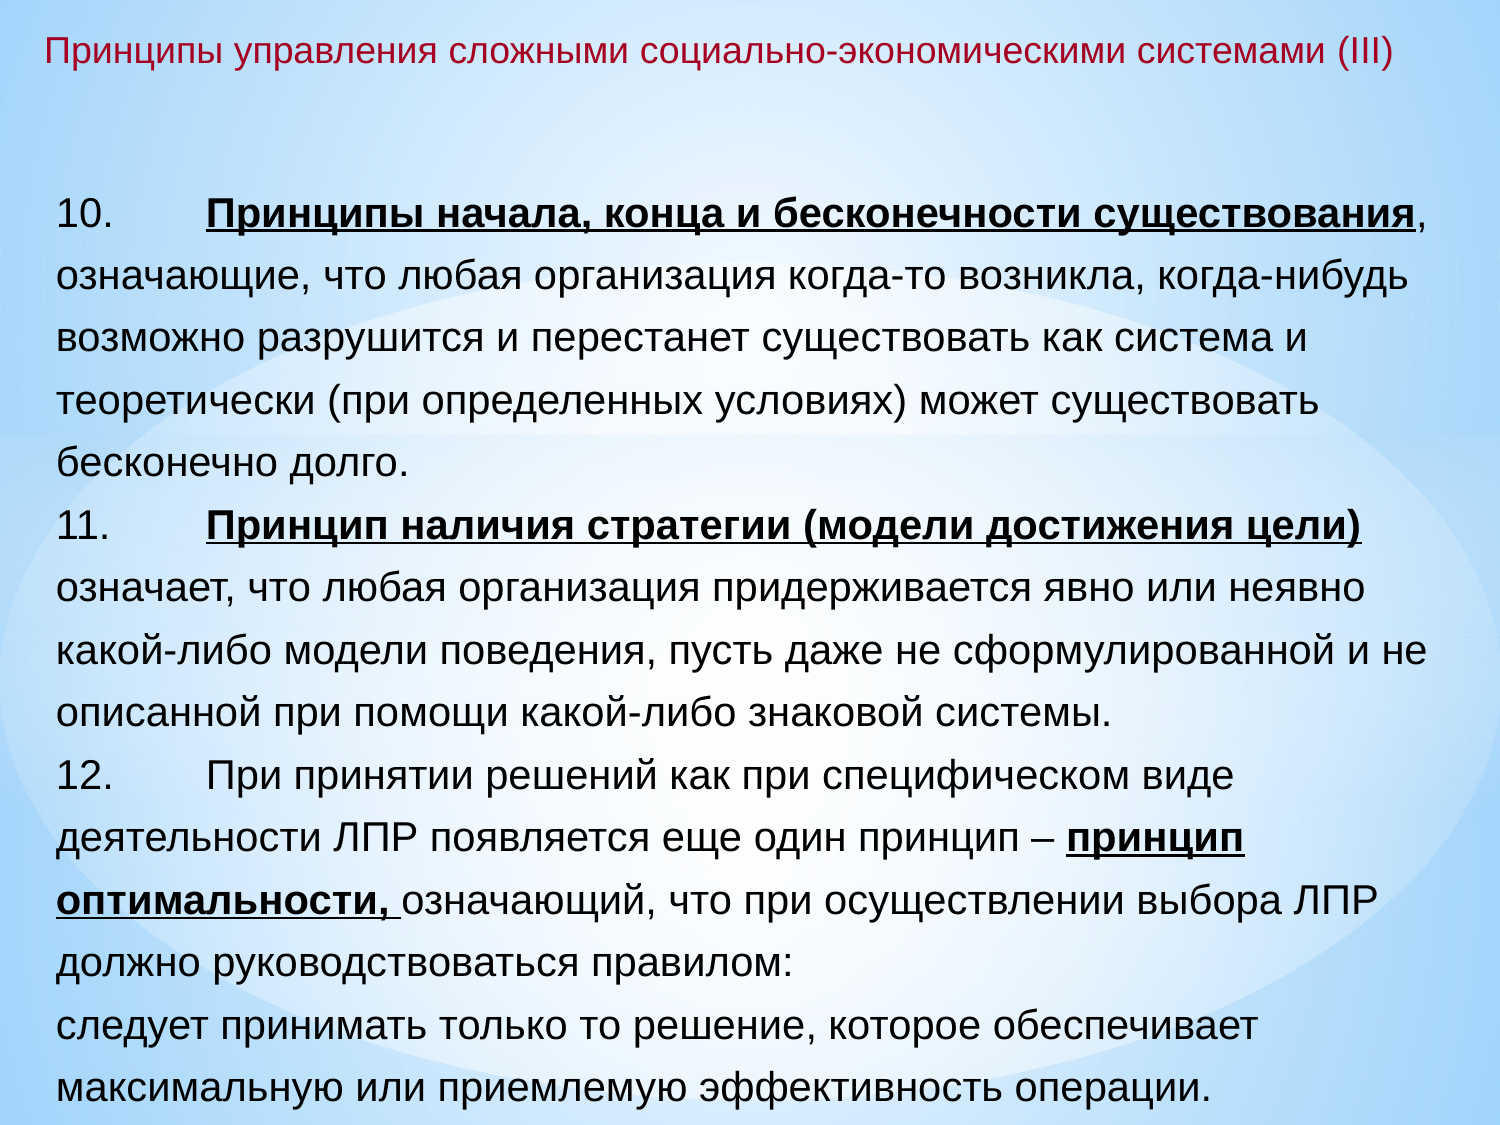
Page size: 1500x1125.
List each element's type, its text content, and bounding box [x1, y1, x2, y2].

text_box [123, 255, 1424, 338]
text_box 10. Принципы начала, конца и бесконечности существования, означающие, что любая организация когда-то возникла, когда-нибудь возможно разрушится и перестанет существовать как система и теоретически (при определенных условиях) может существовать бесконечно долго. 11. Принцип наличия стратегии (модели достижения цели) означает, что любая организация придерживается явно или неявно какой-либо модели поведения, пусть даже не сформулированной и не описанной при помощи какой-либо знаковой системы. 12. При принятии решений как при специфическом виде деятельности ЛПР появляется еще один принцип – принцип оптимальности, означающий, что при осуществлении выбора ЛПР должно руководствоваться правилом: следует принимать только то решение, которое обеспечивает максимальную или приемлемую эффективность операции. [41, 165, 1459, 1118]
text_box Принципы управления сложными социально-экономическими системами (III) [29, 18, 1459, 79]
